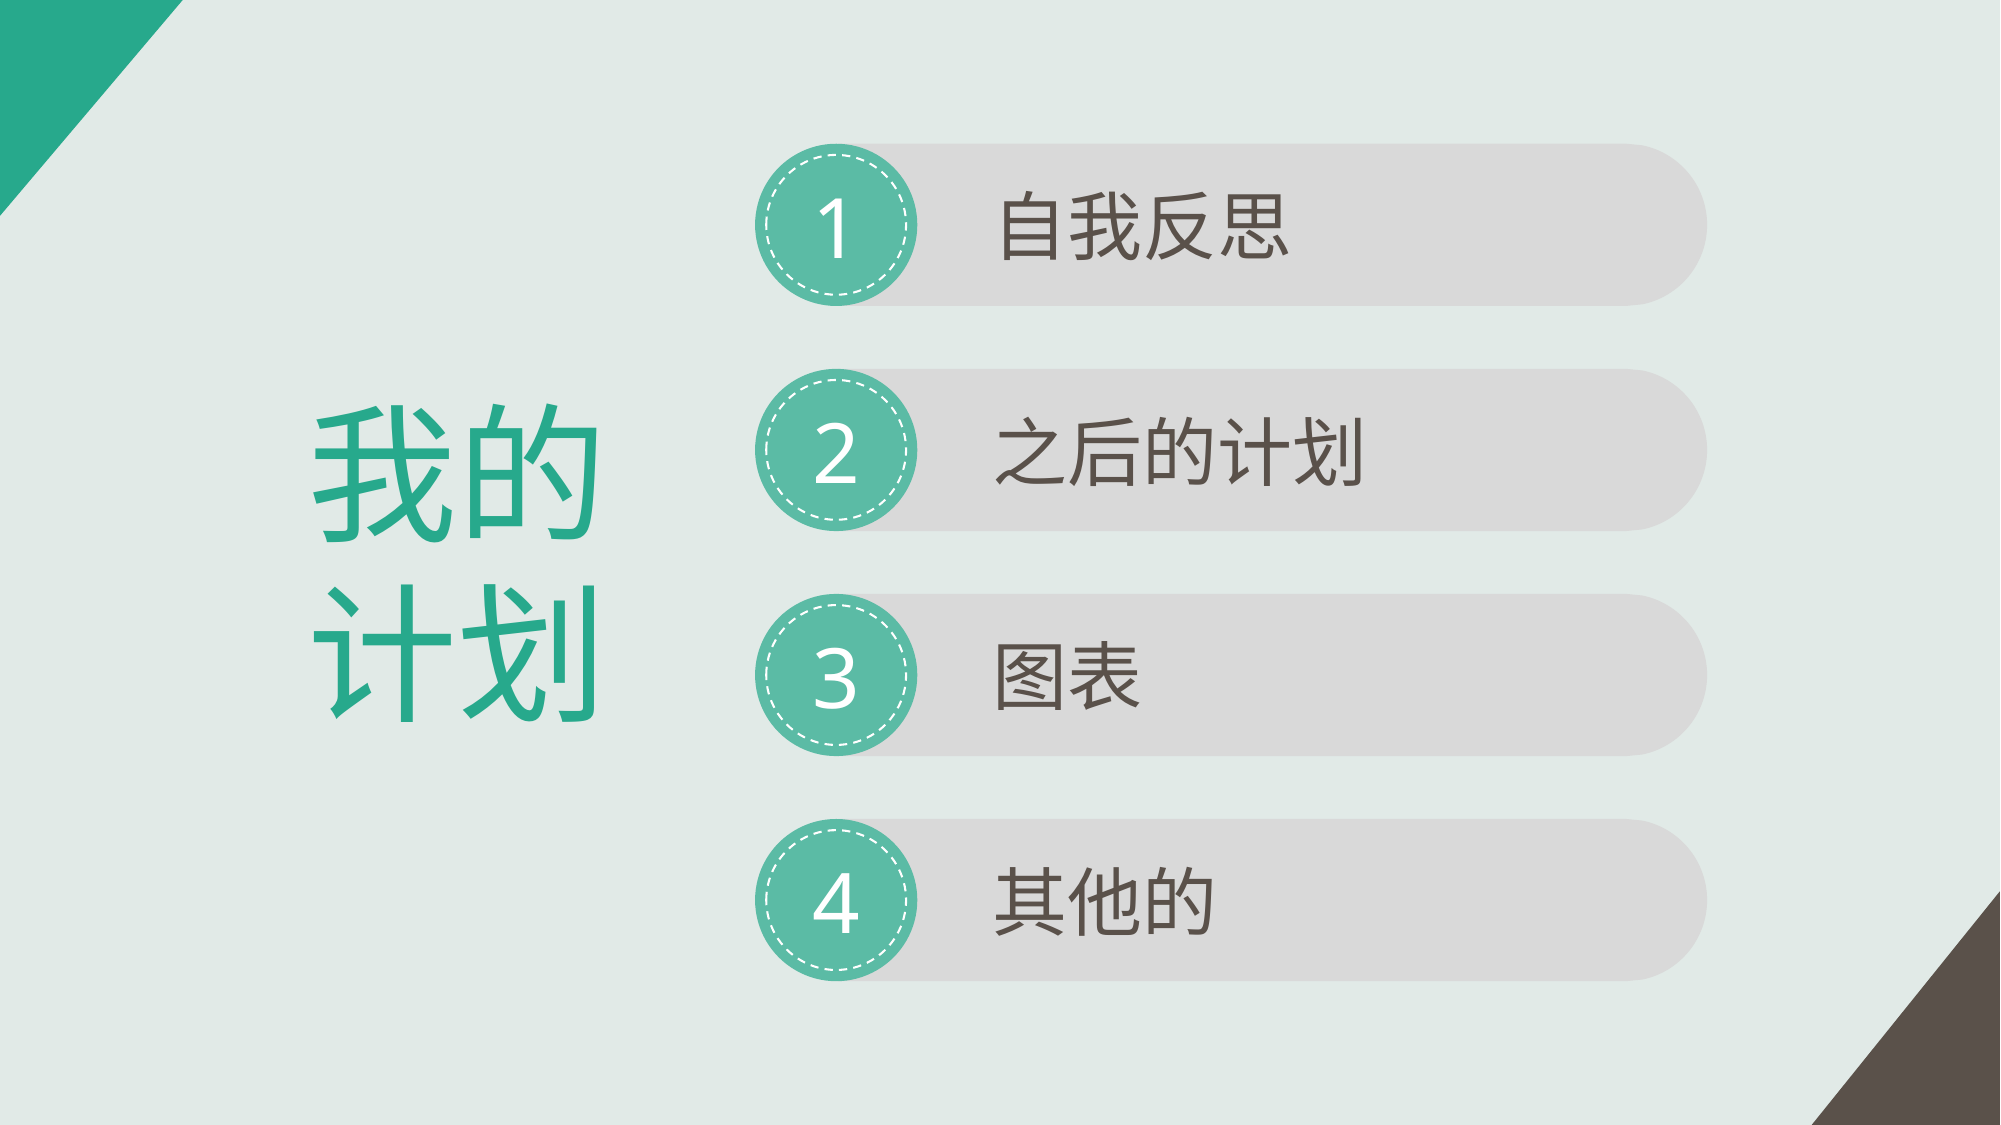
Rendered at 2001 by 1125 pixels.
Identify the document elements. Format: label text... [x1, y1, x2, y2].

text_box 1 [754, 142, 919, 307]
text_box 3 [754, 592, 919, 758]
text_box [840, 592, 1709, 758]
text_box [1810, 889, 2000, 1125]
text_box [0, 0, 185, 218]
text_box 自我反思 [978, 171, 1314, 277]
text_box [765, 378, 908, 521]
text_box [840, 367, 1709, 533]
text_box 其他的 [977, 847, 1427, 953]
text_box [765, 153, 908, 296]
text_box [843, 142, 1709, 307]
text_box 4 [754, 817, 919, 983]
text_box 2 [754, 367, 919, 533]
text_box 我的 计划 [292, 373, 633, 748]
text_box [765, 829, 908, 971]
text_box 图表 [977, 621, 1427, 727]
text_box [838, 817, 1709, 983]
text_box 之后的计划 [977, 397, 1427, 503]
text_box [765, 604, 908, 746]
